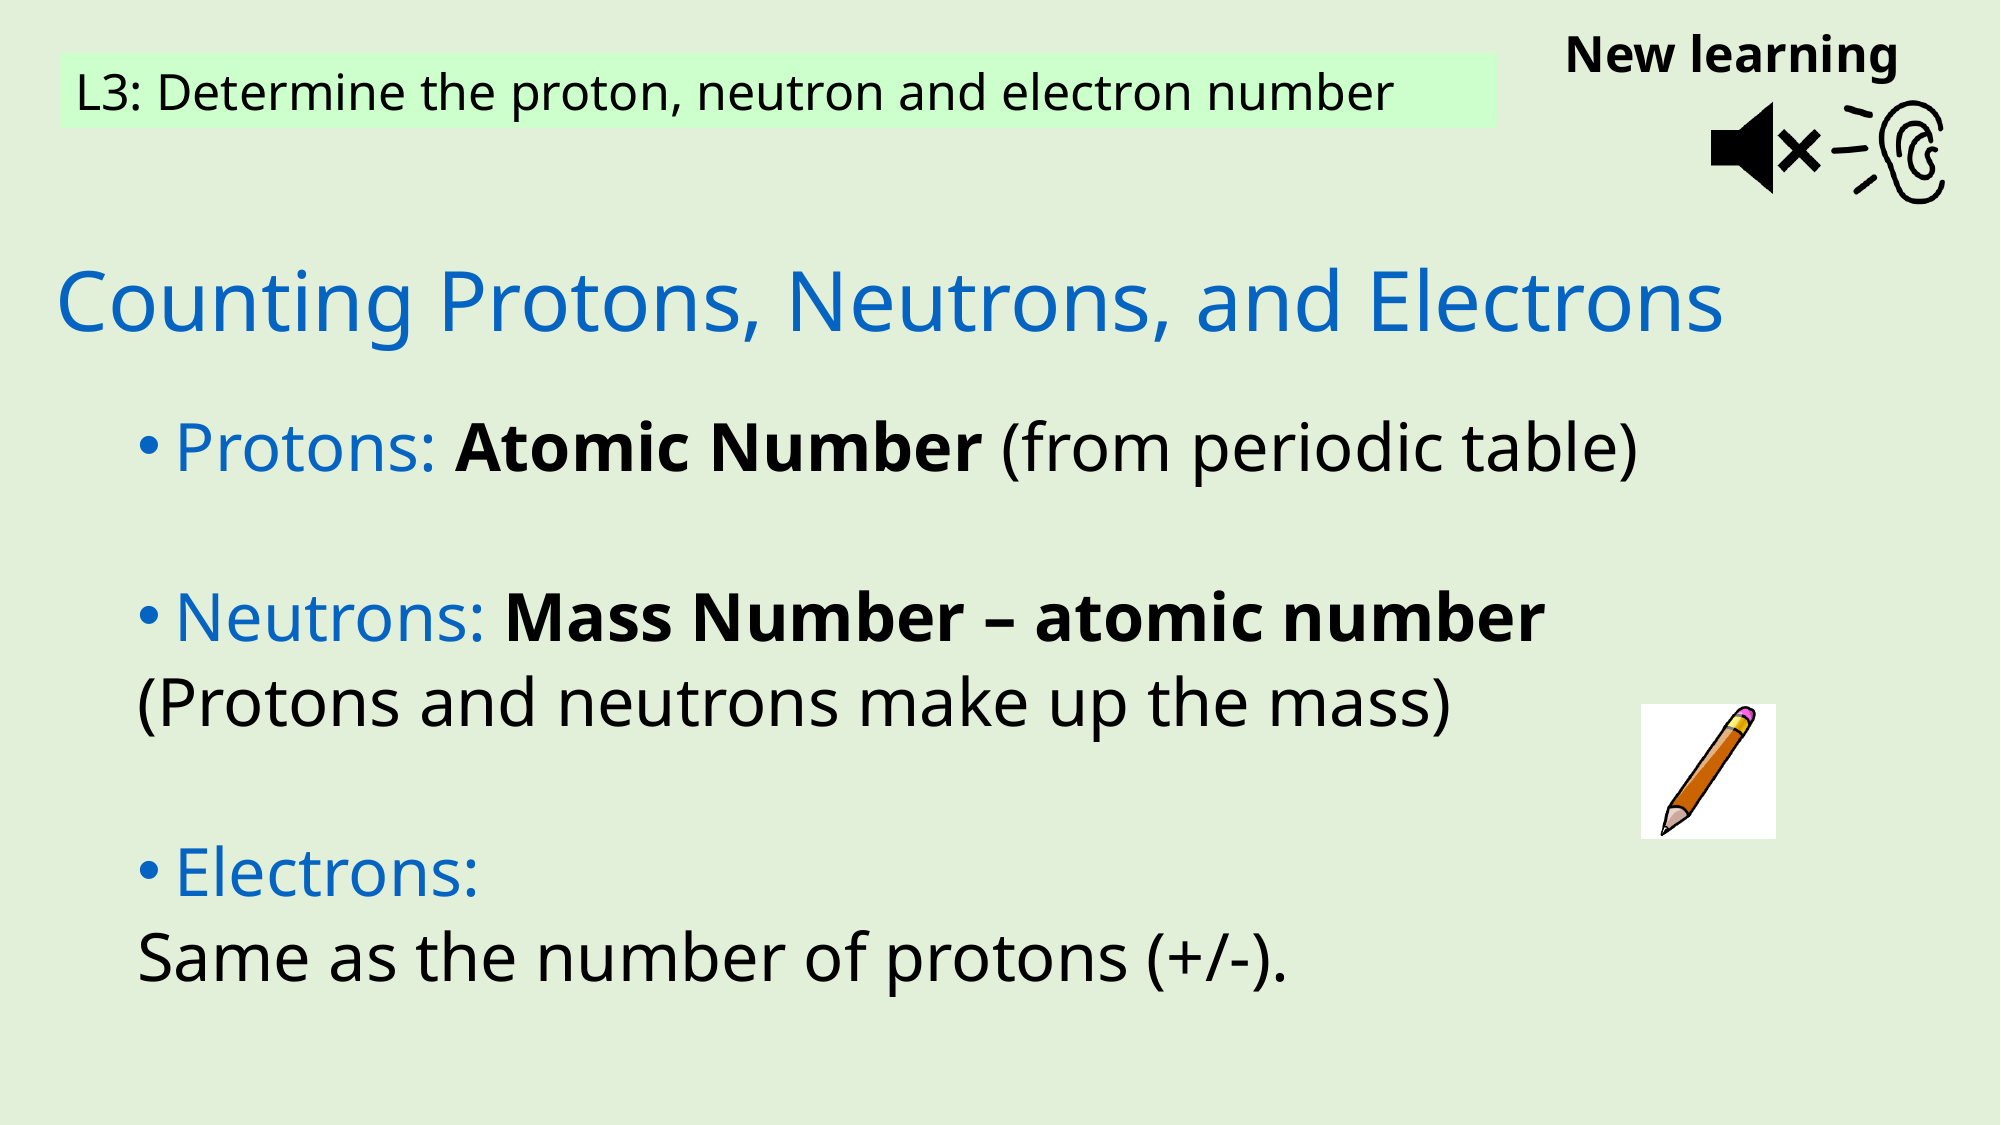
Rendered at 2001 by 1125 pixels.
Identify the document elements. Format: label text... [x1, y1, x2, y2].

title Counting Protons, Neutrons, and Electrons [40, 195, 1766, 414]
list Protons: Atomic Number (from periodic table) Neutrons: Mass Number – atomic number (Protons and neutrons make up the mass) Electrons: Same as the number of protons (+/-). [122, 413, 1832, 1125]
text_box New learning [1549, 15, 1969, 90]
picture [1700, 76, 1969, 226]
text_box L3: Determine the proton, neutron and electron number [60, 52, 1498, 128]
picture [1641, 704, 1776, 840]
